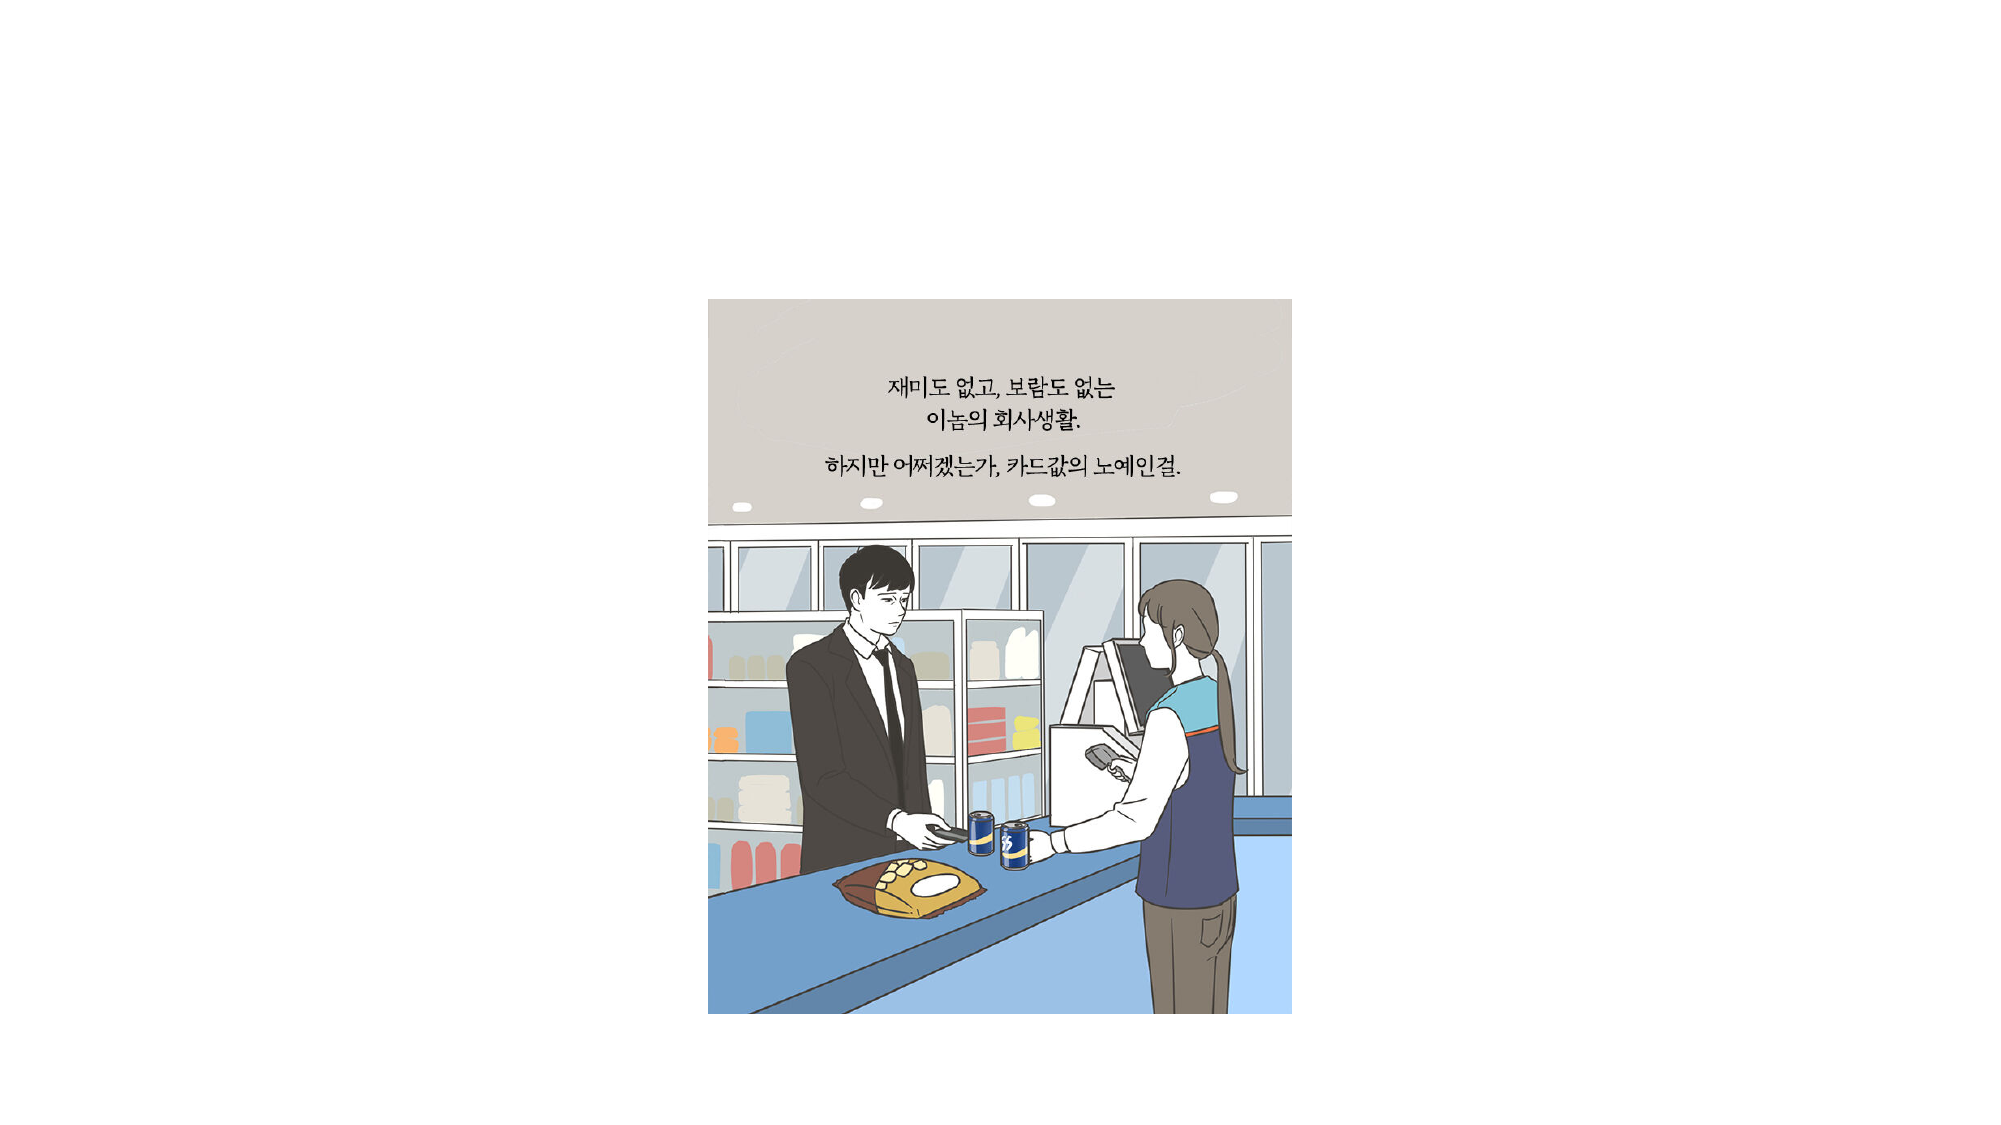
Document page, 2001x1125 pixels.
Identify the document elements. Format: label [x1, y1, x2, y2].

list [707, 299, 1292, 1014]
